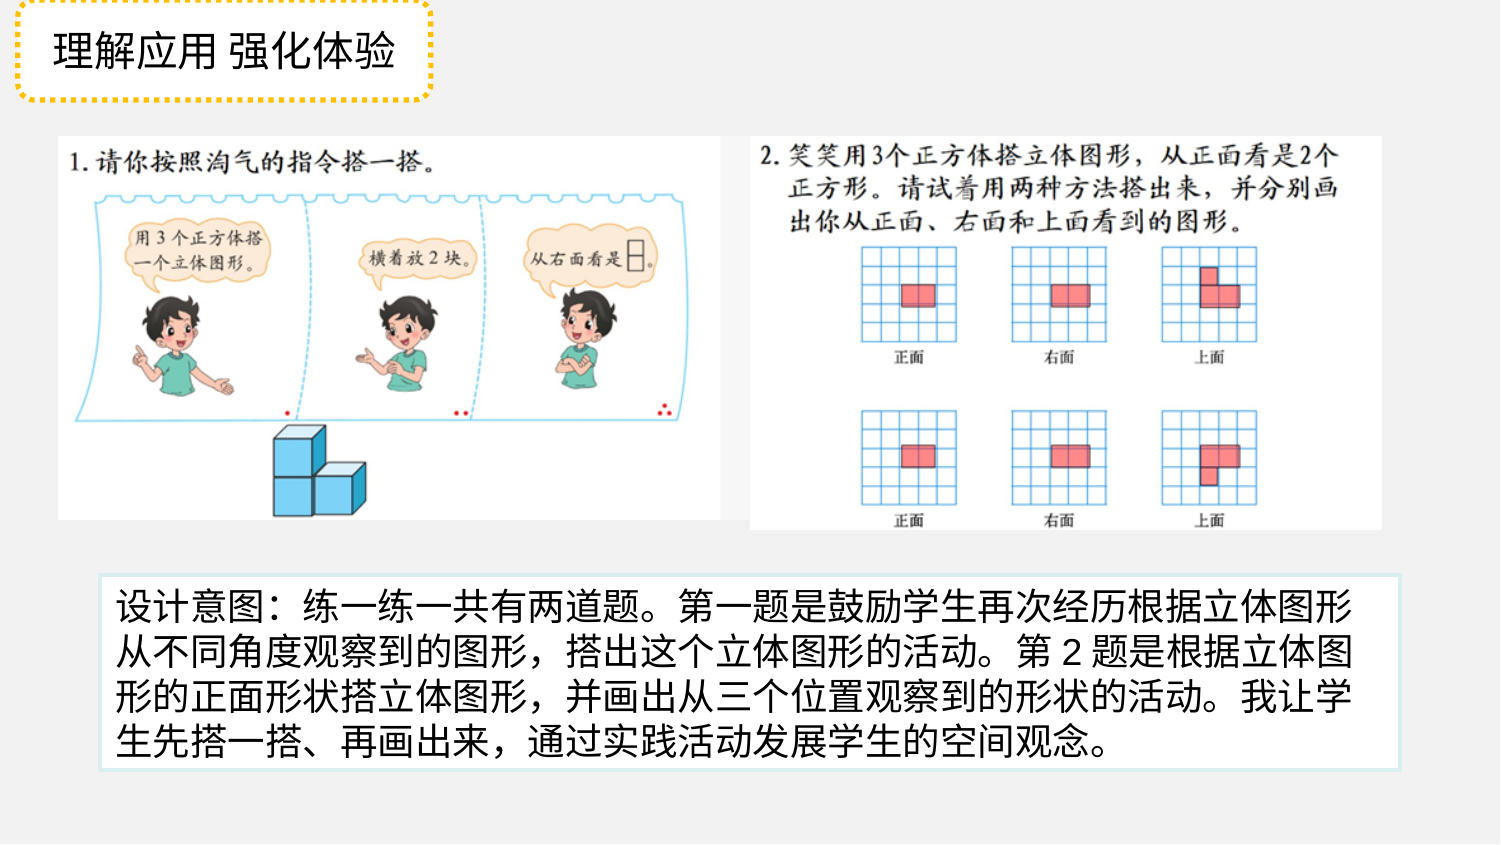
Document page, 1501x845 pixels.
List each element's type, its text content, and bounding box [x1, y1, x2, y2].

text_box 设计意图：练一练一共有两道题。第一题是鼓励学生再次经历根据立体图形从不同角度观察到的图形，搭出这个立体图形的活动。第2题是根据立体图形的正面形状搭立体图形，并画出从三个位置观察到的形状的活动。我让学生先搭一搭、再画出来，通过实践活动发展学生的空间观念。 [98, 573, 1402, 772]
text_box 理解应用 强化体验 [17, 0, 431, 101]
picture [57, 136, 1382, 530]
